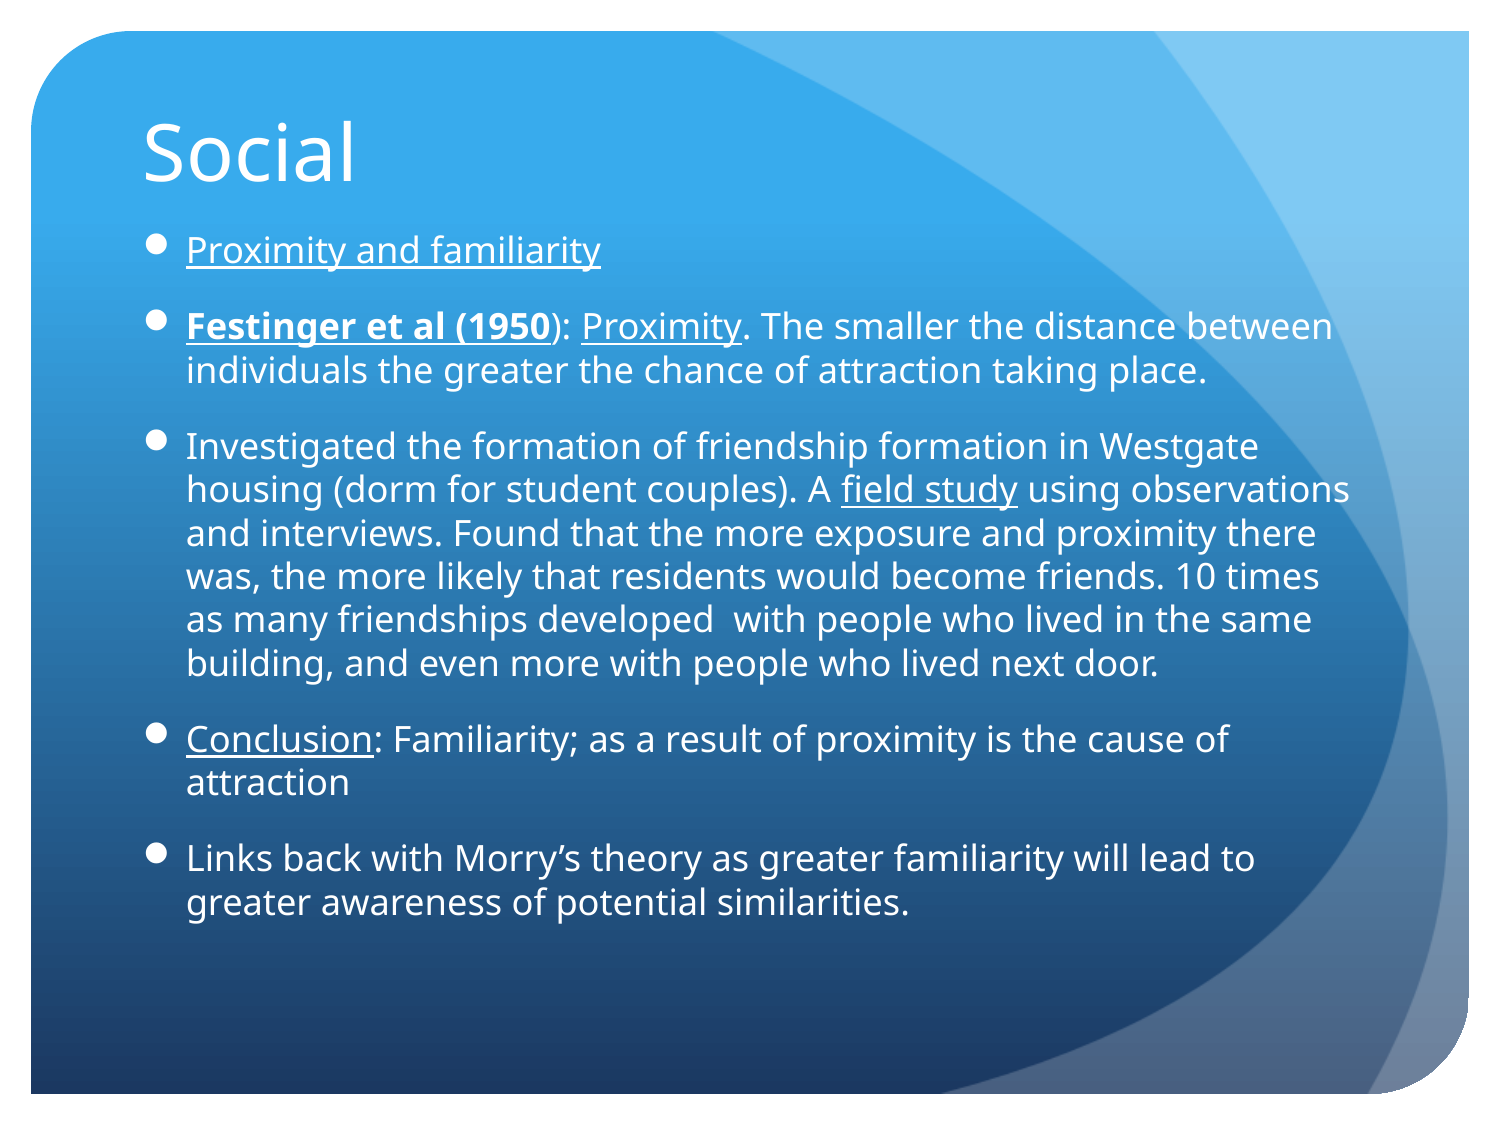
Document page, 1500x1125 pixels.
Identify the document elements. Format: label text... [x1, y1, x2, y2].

title Social [127, 62, 1372, 219]
picture [24, 30, 1473, 1094]
list Proximity and familiarity Festinger et al (1950): Proximity. The smaller the distance between individuals the greater the chance of attraction taking place. Investigated the formation of friendship formation in Westgate housing (dorm for student couples). A field study using observations and interviews. Found that the more exposure and proximity there was, the more likely that residents would become friends. 10 times as many friendships developed with people who lived in the same building, and even more with people who lived next door. Conclusion: Familiarity; as a result of proximity is the cause of attraction Links back with Morry’s theory as greater familiarity will lead to greater awareness of potential similarities. [127, 219, 1372, 991]
